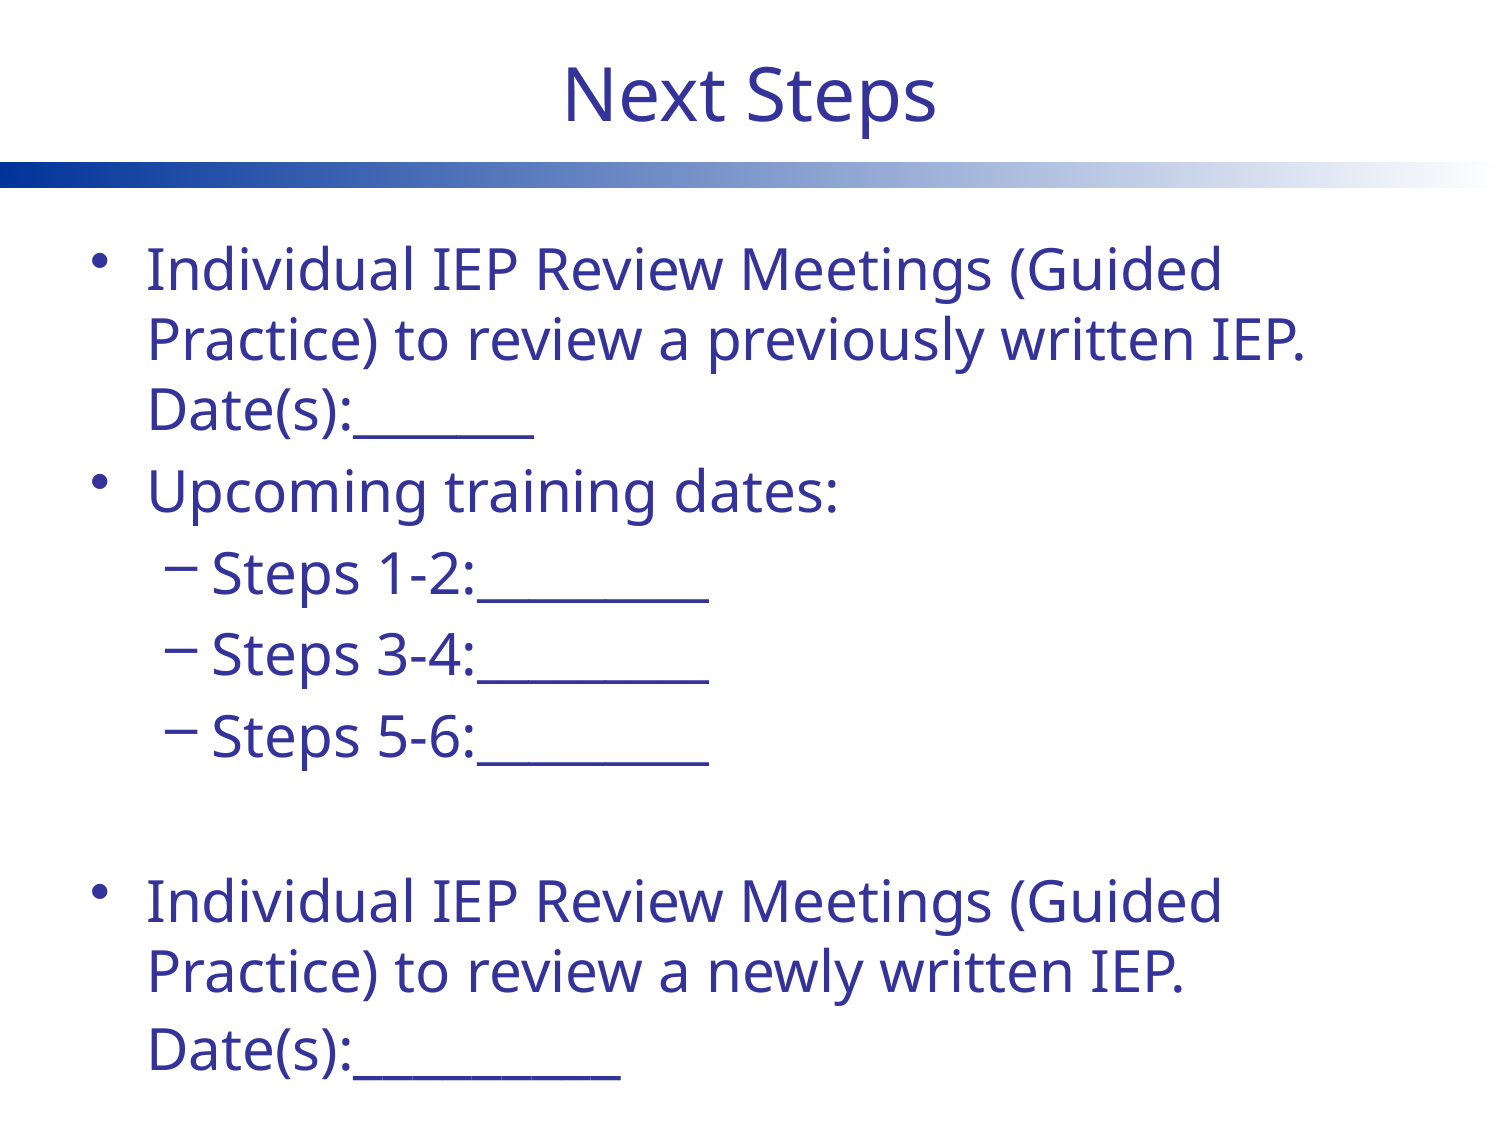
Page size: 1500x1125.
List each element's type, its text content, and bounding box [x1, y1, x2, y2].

list Individual IEP Review Meetings (Guided Practice) to review a previously written IEP. Date(s):_______ Upcoming training dates: Steps 1-2:_________ Steps 3-4:_________ Steps 5-6:_________ Individual IEP Review Meetings (Guided Practice) to review a newly written IEP. Date(s):_________ [75, 224, 1425, 1005]
title Next Steps [75, 45, 1425, 138]
